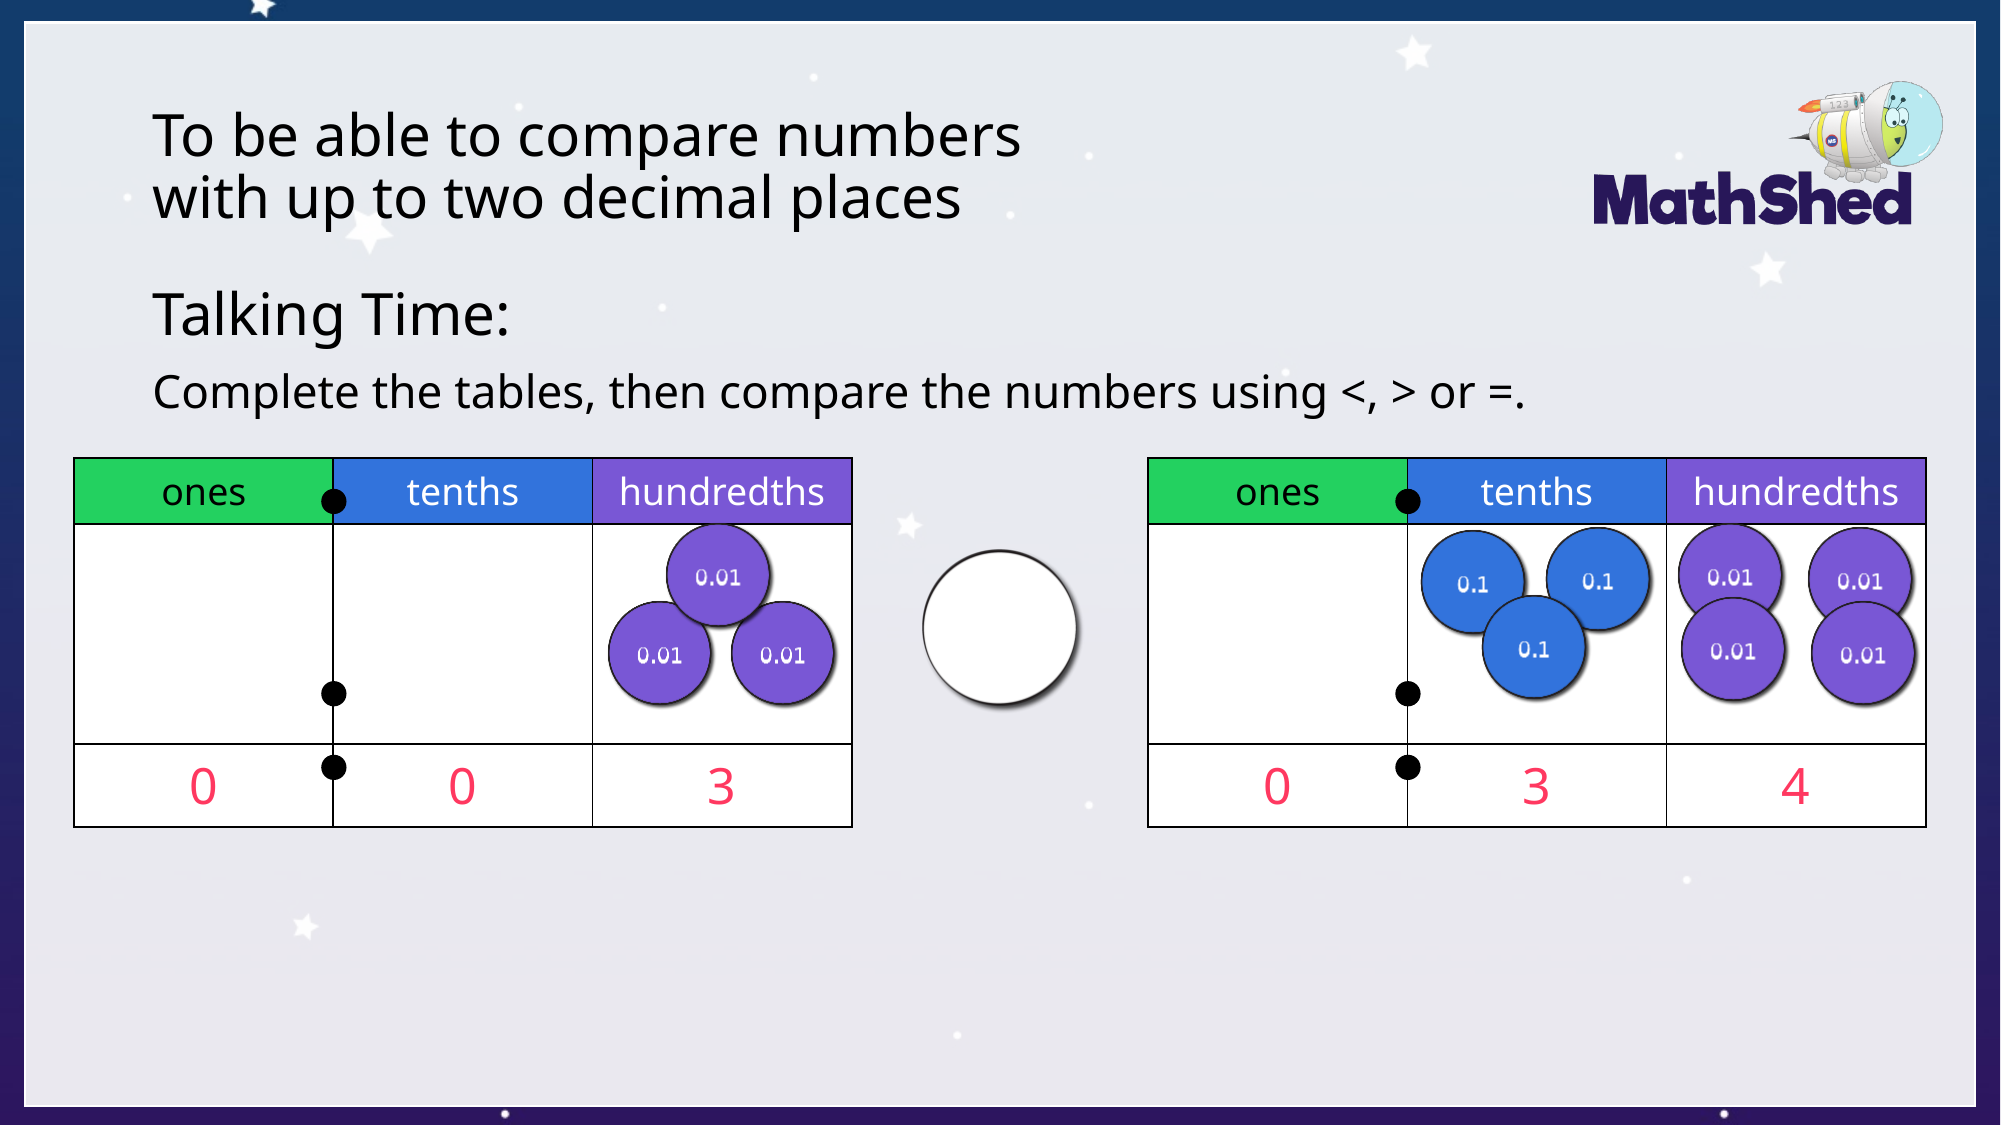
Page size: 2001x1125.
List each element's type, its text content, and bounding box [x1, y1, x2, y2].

text_box [1395, 488, 1421, 515]
table_header ones [75, 459, 332, 523]
picture [0, 0, 2001, 1125]
table_cell [1408, 525, 1666, 743]
table_header hundredths [593, 459, 851, 523]
table_header ones [1149, 459, 1407, 523]
table_cell 0 [334, 745, 592, 826]
table_cell [75, 525, 332, 743]
table_header tenths [1408, 459, 1666, 523]
table_cell 3 [593, 745, 851, 826]
table_cell 0 [75, 745, 332, 826]
text_box [321, 681, 347, 707]
text_box [1395, 681, 1421, 707]
text_box [321, 754, 347, 781]
table_cell 0 [1149, 745, 1407, 826]
table_cell [1149, 525, 1407, 743]
text_box [321, 488, 347, 515]
table_cell [1667, 525, 1925, 743]
table_header hundredths [1667, 459, 1925, 523]
table_cell [593, 525, 851, 743]
table_cell [334, 525, 592, 743]
text_box [1395, 754, 1421, 781]
table_cell 4 [1667, 745, 1925, 826]
table_header tenths [334, 459, 592, 523]
title To be able to compare numbers with up to two decimal places [137, 59, 1578, 277]
list Talking Time: Complete the tables, then compare the numbers using <, > or =. [137, 277, 1863, 992]
table_cell 3 [1408, 745, 1666, 826]
